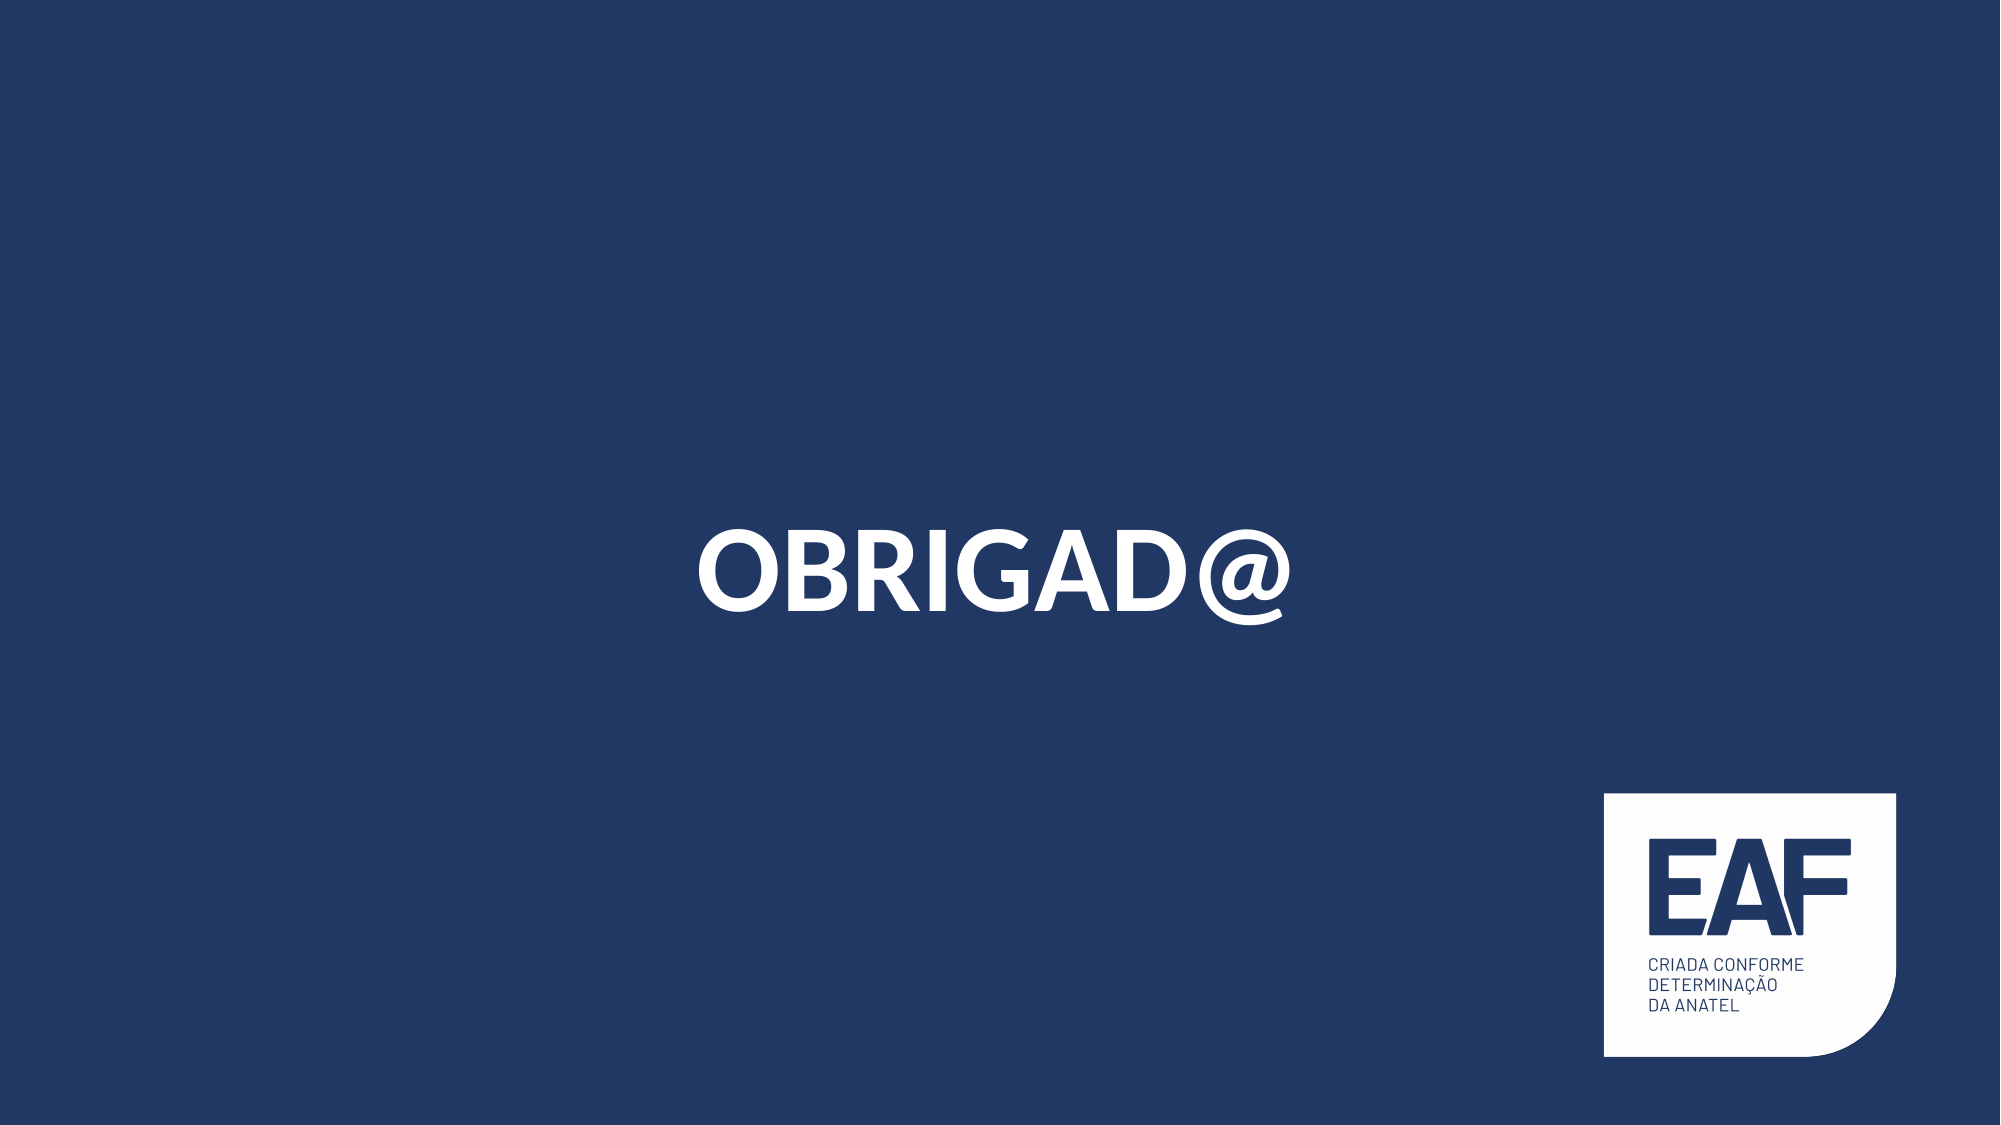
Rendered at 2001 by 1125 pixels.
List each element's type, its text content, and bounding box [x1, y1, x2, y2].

text_box OBRIGAD@ [682, 479, 1318, 644]
picture [1584, 759, 1916, 1091]
